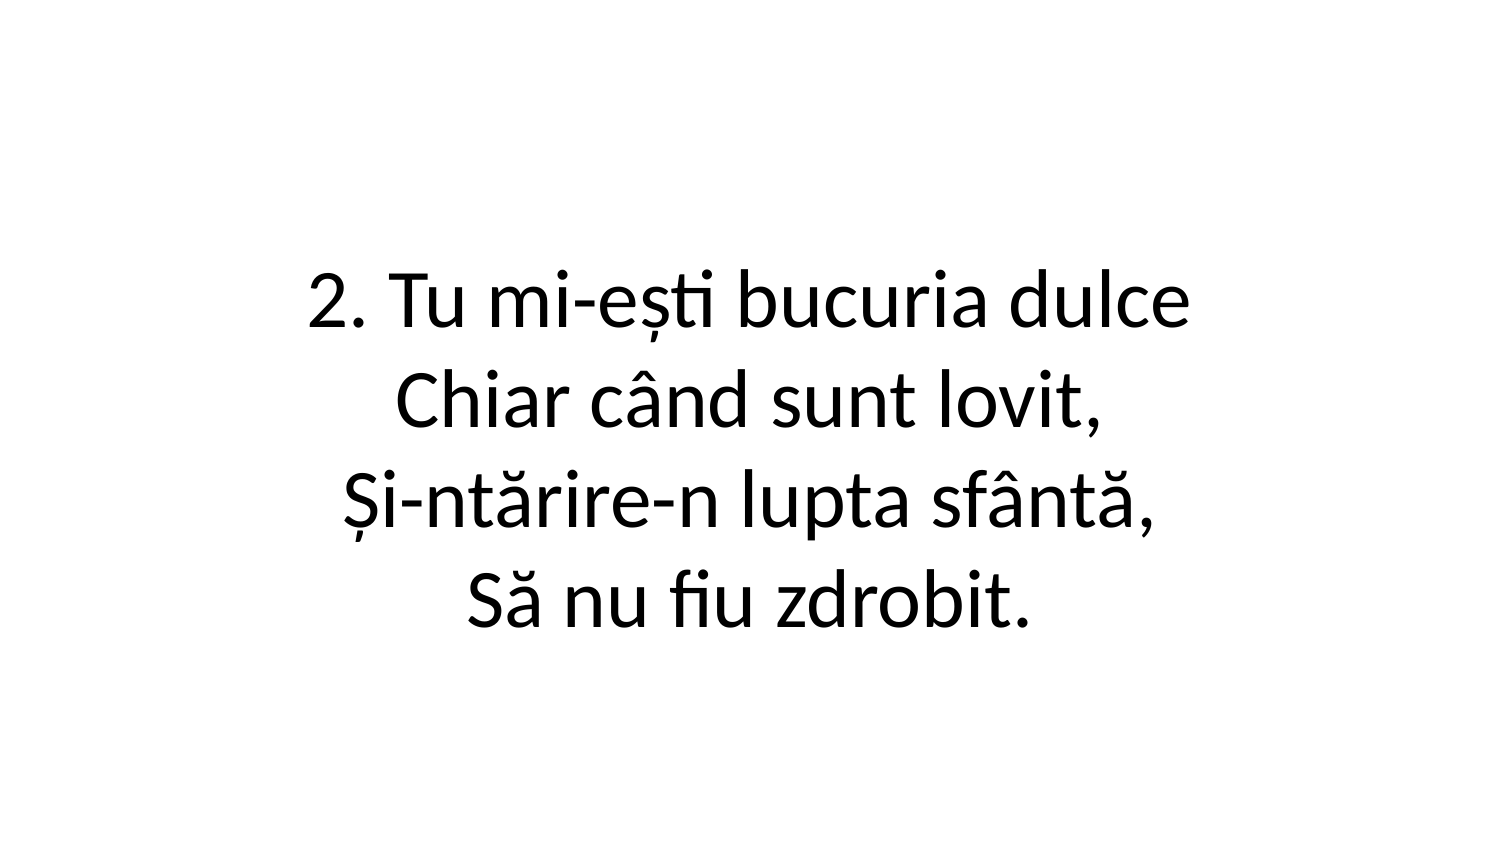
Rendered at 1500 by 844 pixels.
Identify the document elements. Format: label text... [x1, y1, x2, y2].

text_box 2. Tu mi-ești bucuria dulce Chiar când sunt lovit, Și-ntărire-n lupta sfântă, Să nu fiu zdrobit. [292, 192, 1208, 652]
